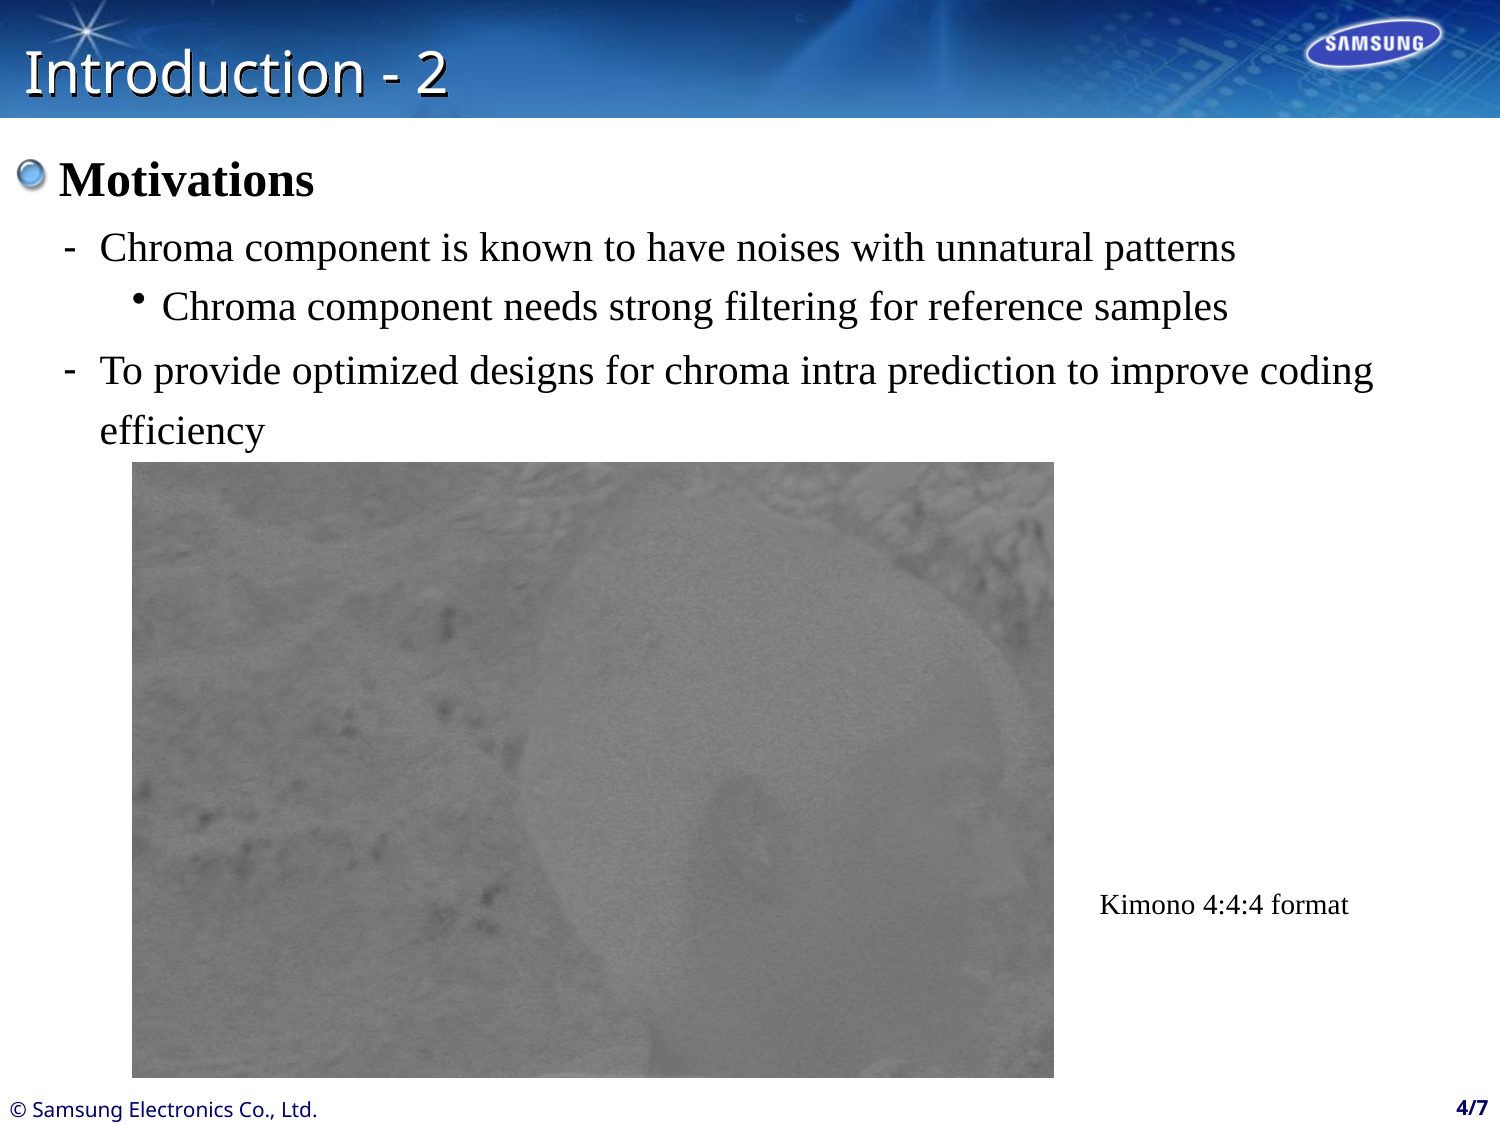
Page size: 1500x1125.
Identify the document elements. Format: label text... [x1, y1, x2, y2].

list Motivations Chroma component is known to have noises with unnatural patterns Chroma component needs strong filtering for reference samples To provide optimized designs for chroma intra prediction to improve coding efficiency [0, 123, 1406, 357]
picture [132, 462, 1055, 1079]
picture [15, 158, 49, 194]
text_box Kimono 4:4:4 format [1084, 878, 1365, 928]
title Introduction - 2 [9, 40, 1117, 114]
picture [0, 0, 1500, 118]
